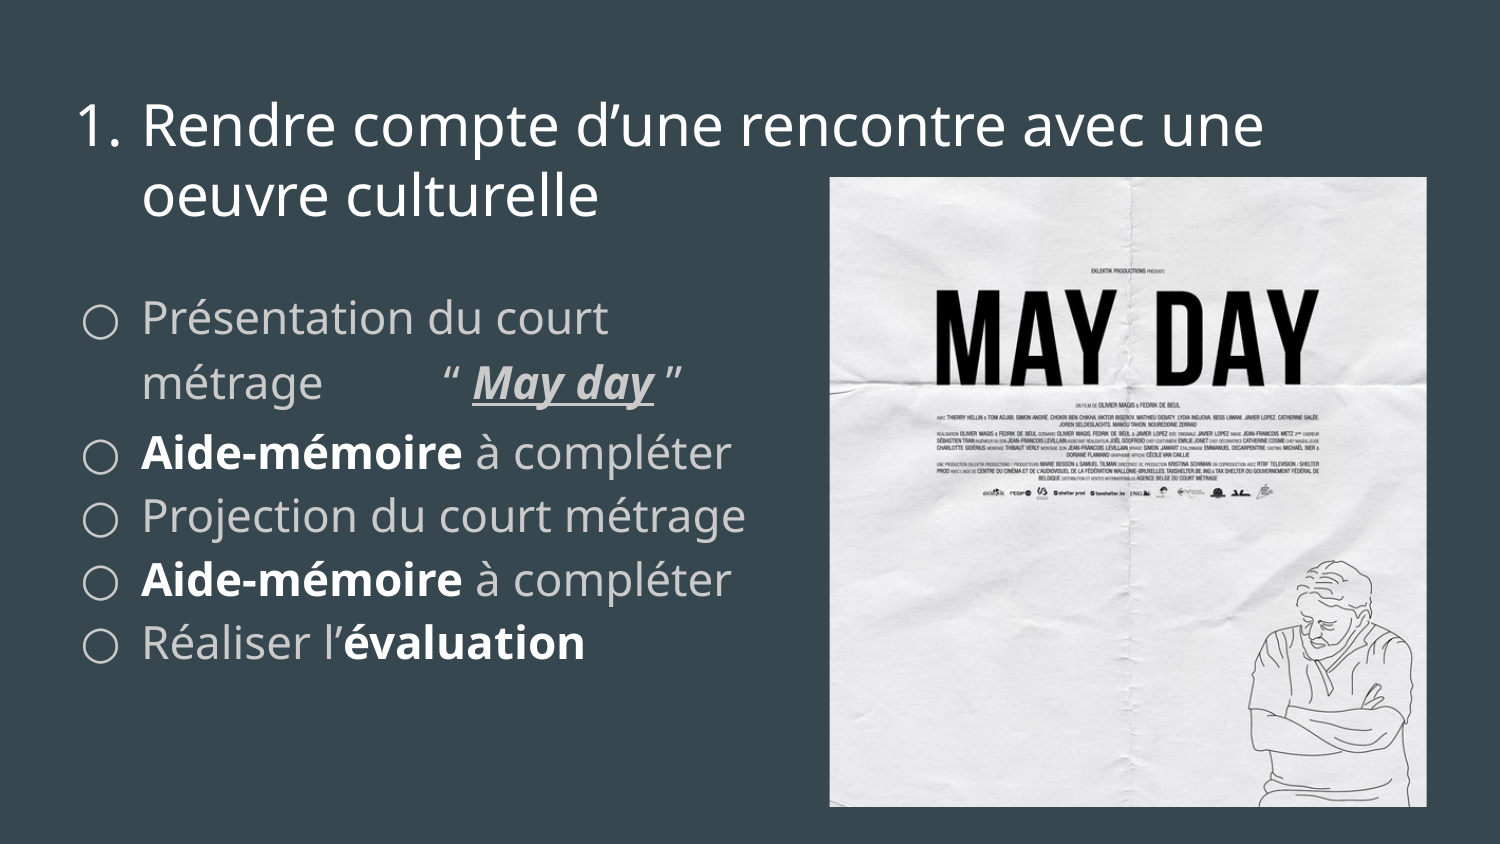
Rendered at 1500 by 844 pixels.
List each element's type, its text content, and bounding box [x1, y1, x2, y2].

title Rendre compte d’une rencontre avec une oeuvre culturelle [51, 72, 1449, 167]
list Présentation du court métrage “ May day ” Aide-mémoire à compléter Projection du court métrage Aide-mémoire à compléter Réaliser l’évaluation [51, 265, 775, 670]
picture [829, 177, 1427, 807]
